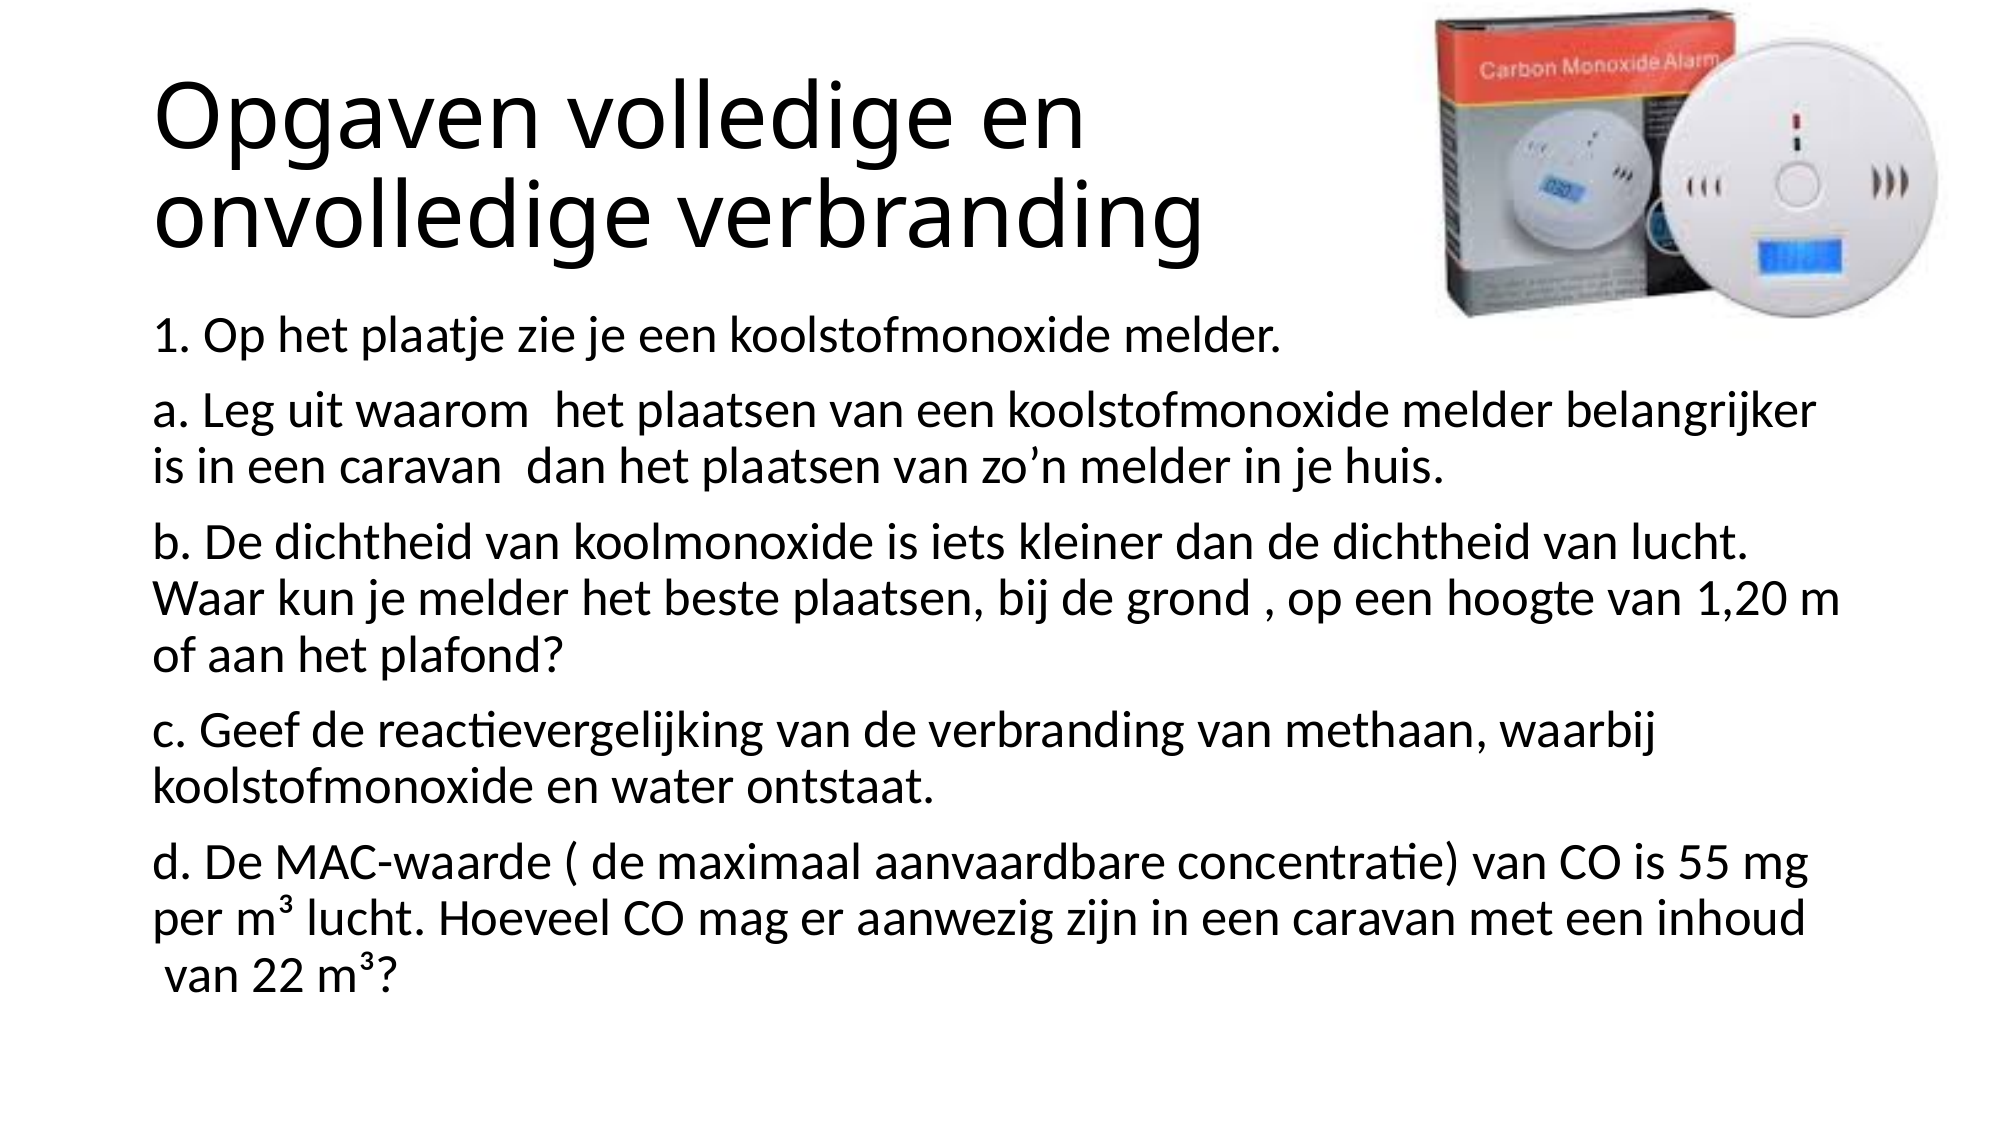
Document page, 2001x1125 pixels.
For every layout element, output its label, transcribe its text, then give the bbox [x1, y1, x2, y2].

title Opgaven volledige en onvolledige verbranding [137, 59, 1385, 278]
list 1. Op het plaatje zie je een koolstofmonoxide melder. a. Leg uit waarom het plaatsen van een koolstofmonoxide melder belangrijker is in een caravan dan het plaatsen van zo’n melder in je huis. b. De dichtheid van koolmonoxide is iets kleiner dan de dichtheid van lucht. Waar kun je melder het beste plaatsen, bij de grond , op een hoogte van 1,20 m of aan het plafond? c. Geef de reactievergelijking van de verbranding van methaan, waarbij koolstofmonoxide en water ontstaat. d. De MAC-waarde ( de maximaal aanvaardbare concentratie) van CO is 55 mg per m³ lucht. Hoeveel CO mag er aanwezig zijn in een caravan met een inhoud van 22 m³? [137, 299, 1863, 1014]
picture [1399, 0, 1983, 363]
